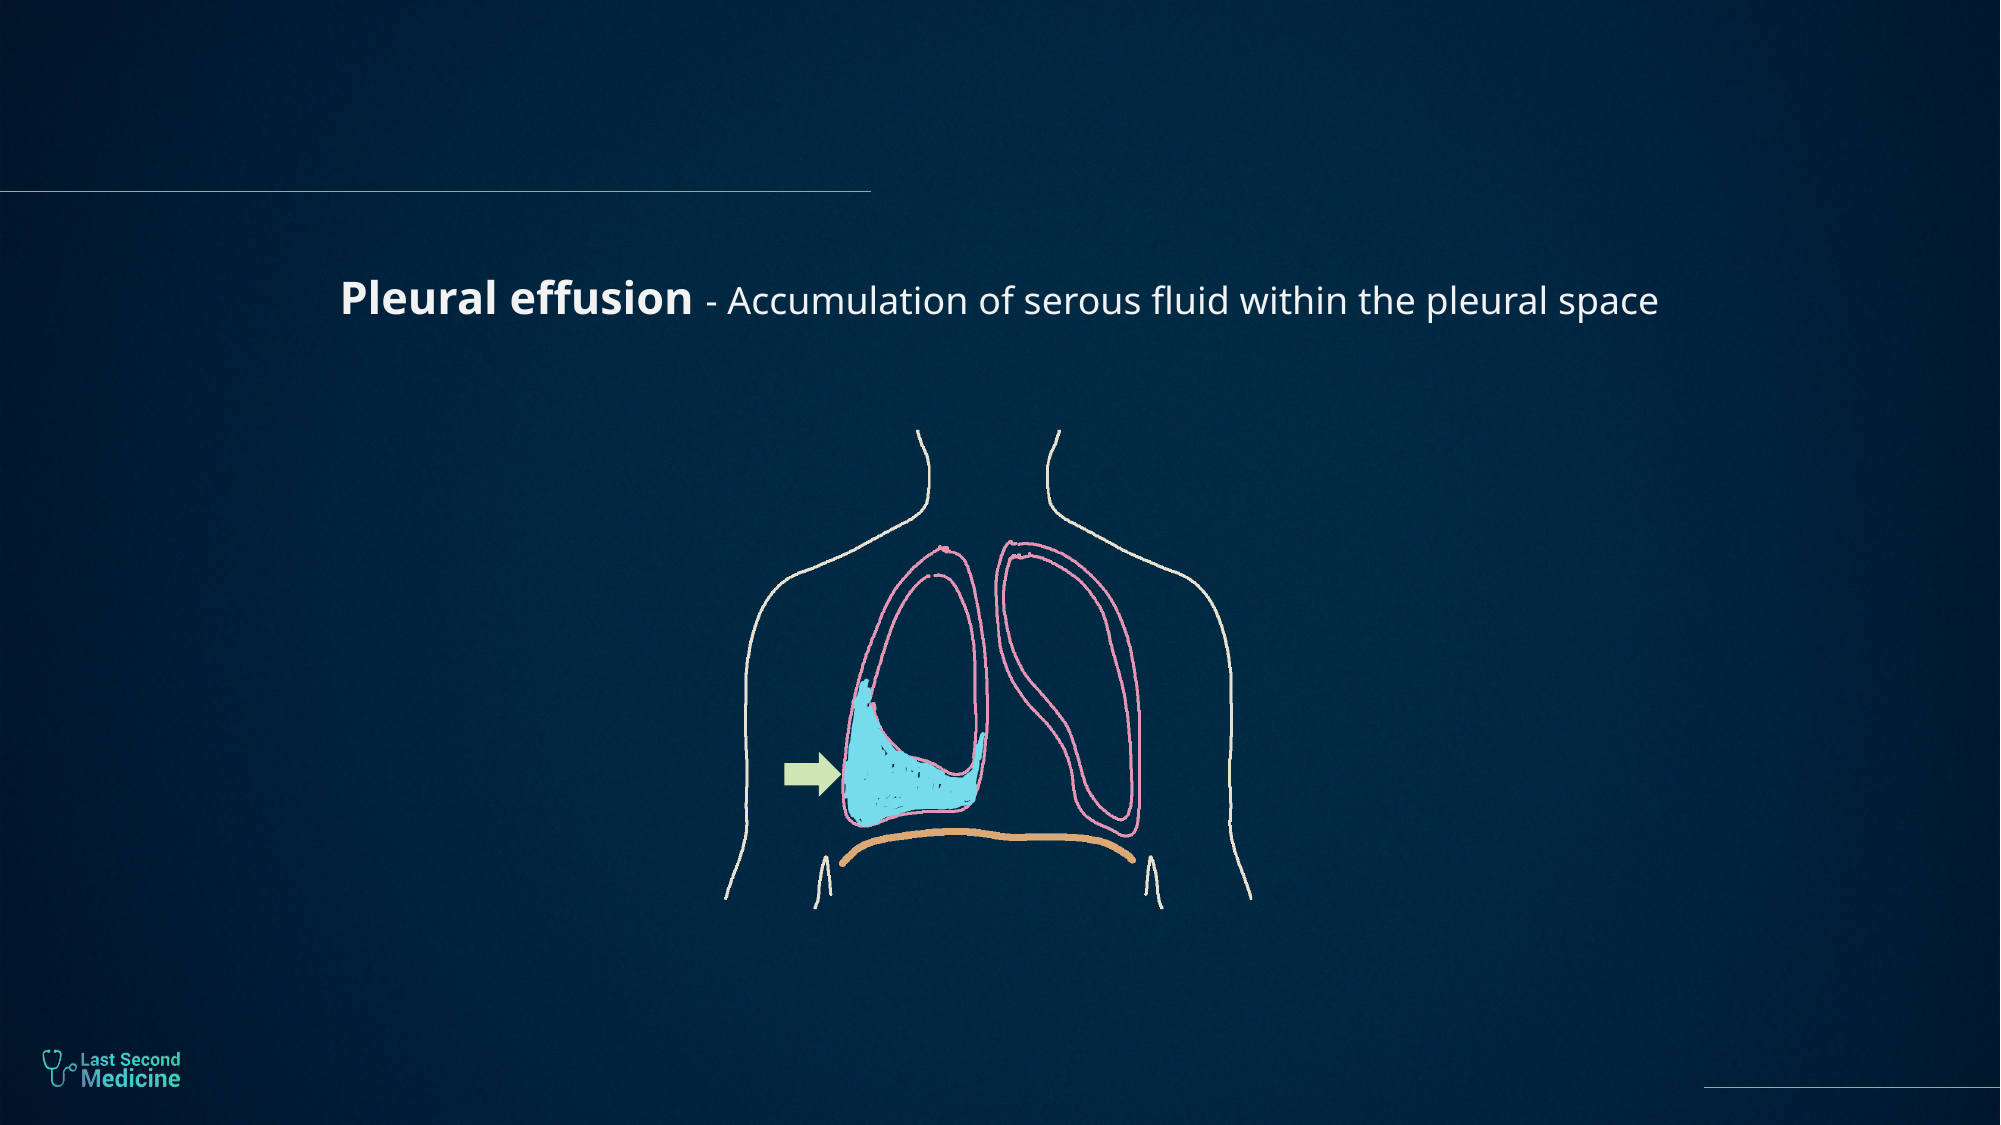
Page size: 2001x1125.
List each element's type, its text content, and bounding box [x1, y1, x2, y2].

picture [0, 0, 2000, 1125]
list Pleural effusion - Accumulation of serous fluid within the pleural space [254, 268, 1746, 365]
